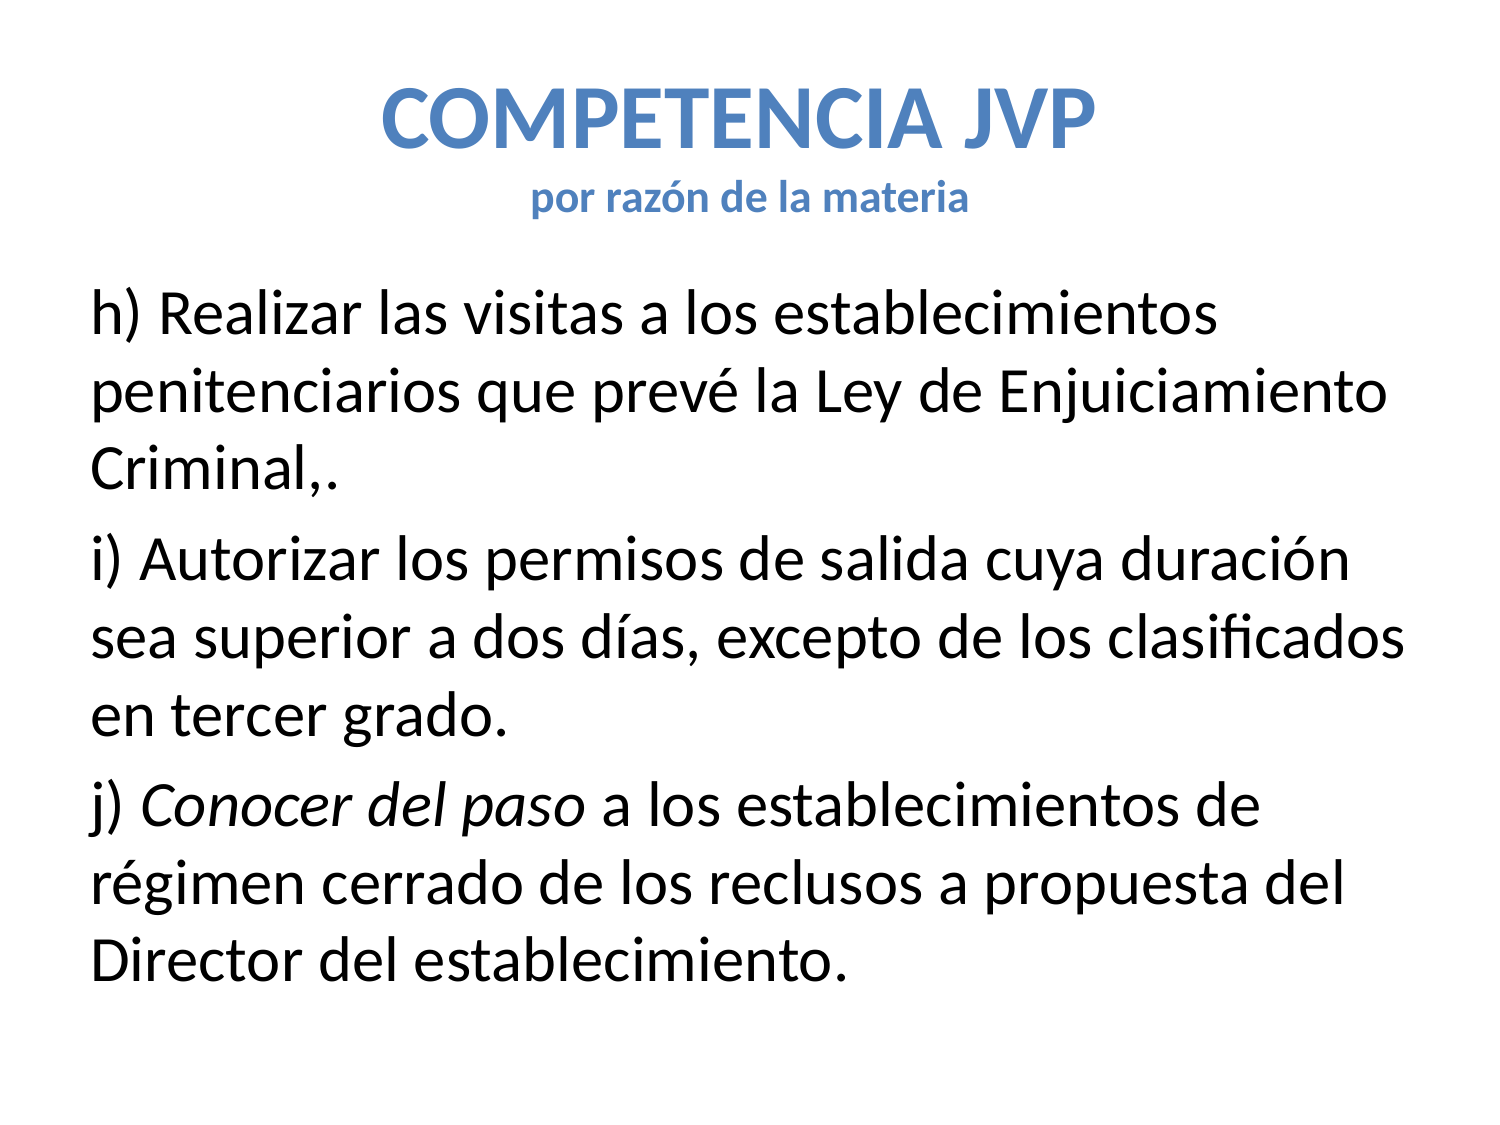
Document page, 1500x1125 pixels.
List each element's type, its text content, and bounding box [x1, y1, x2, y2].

list h) Realizar las visitas a los establecimientos penitenciarios que prevé la Ley de Enjuiciamiento Criminal,. i) Autorizar los permisos de salida cuya duración sea superior a dos días, excepto de los clasificados en tercer grado. j) Conocer del paso a los establecimientos de régimen cerrado de los reclusos a propuesta del Director del establecimiento. [75, 262, 1425, 1005]
title COMPETENCIA JVP por razón de la materia [75, 45, 1425, 233]
